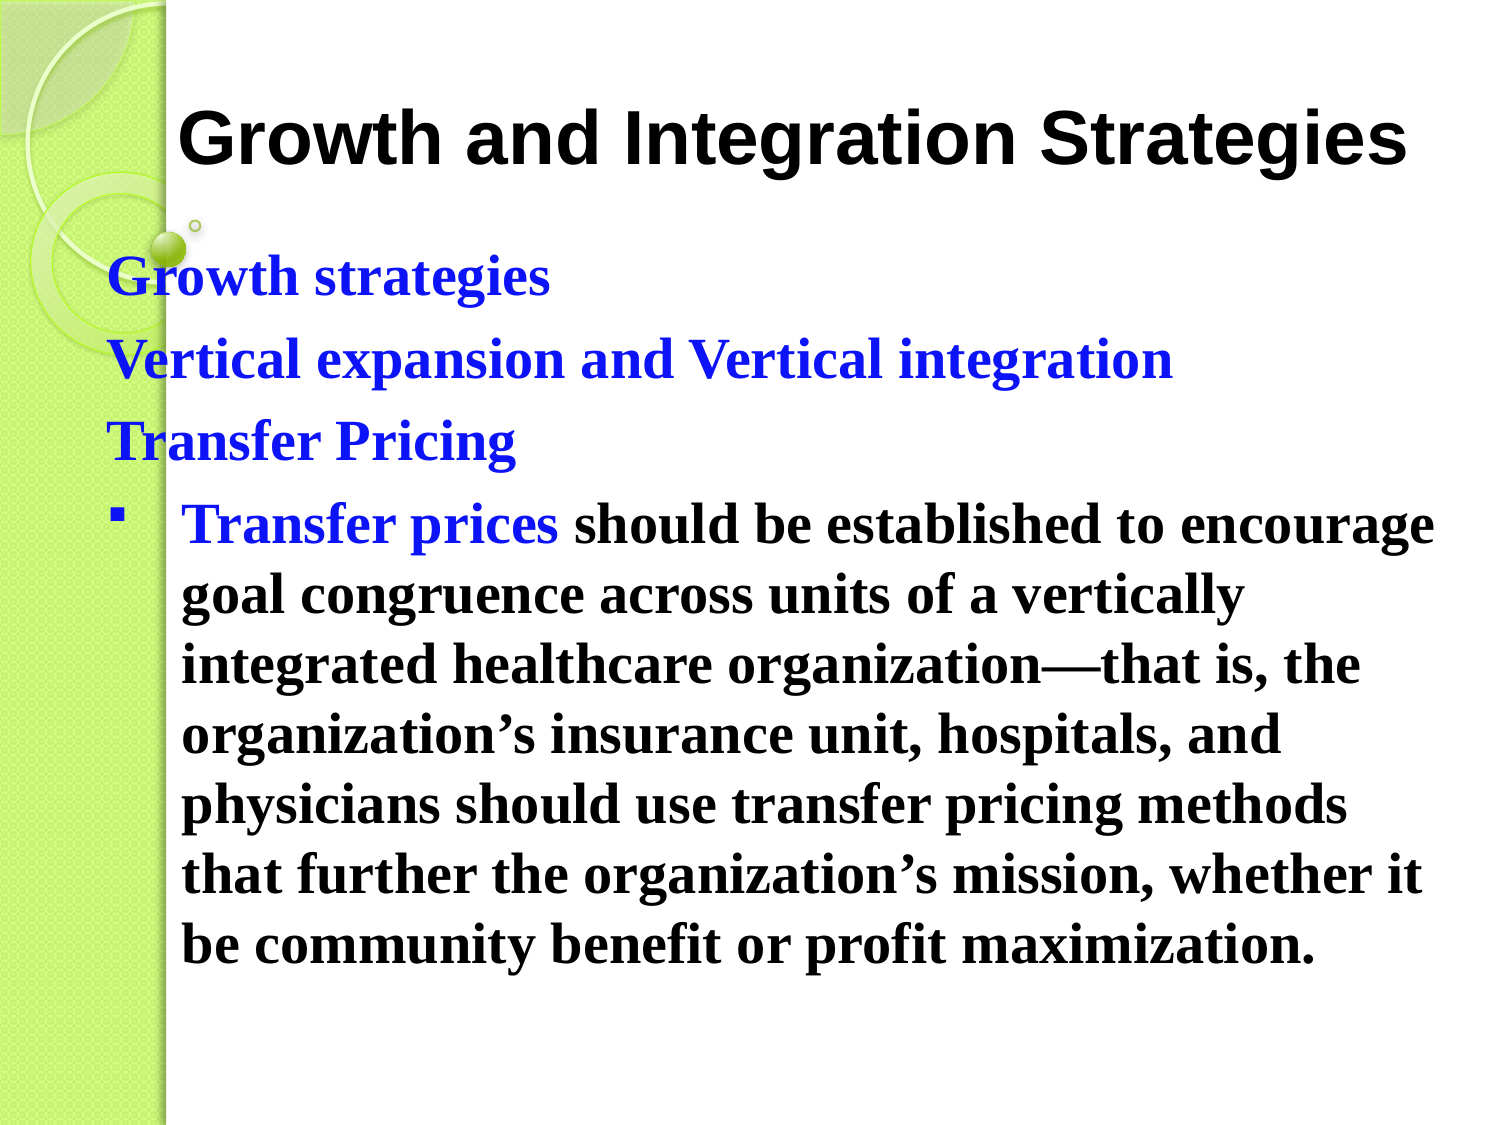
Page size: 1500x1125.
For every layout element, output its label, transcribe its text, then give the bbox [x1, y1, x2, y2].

subtitle Growth strategies Vertical expansion and Vertical integration Transfer Pricing Transfer prices should be established to encourage goal congruence across units of a vertically integrated healthcare organization—that is, the organization’s insurance unit, hospitals, and physicians should use transfer pricing methods that further the organization’s mission, whether it be community benefit or profit maximization. [87, 237, 1463, 1075]
title Growth and Integration Strategies [162, 59, 1450, 188]
